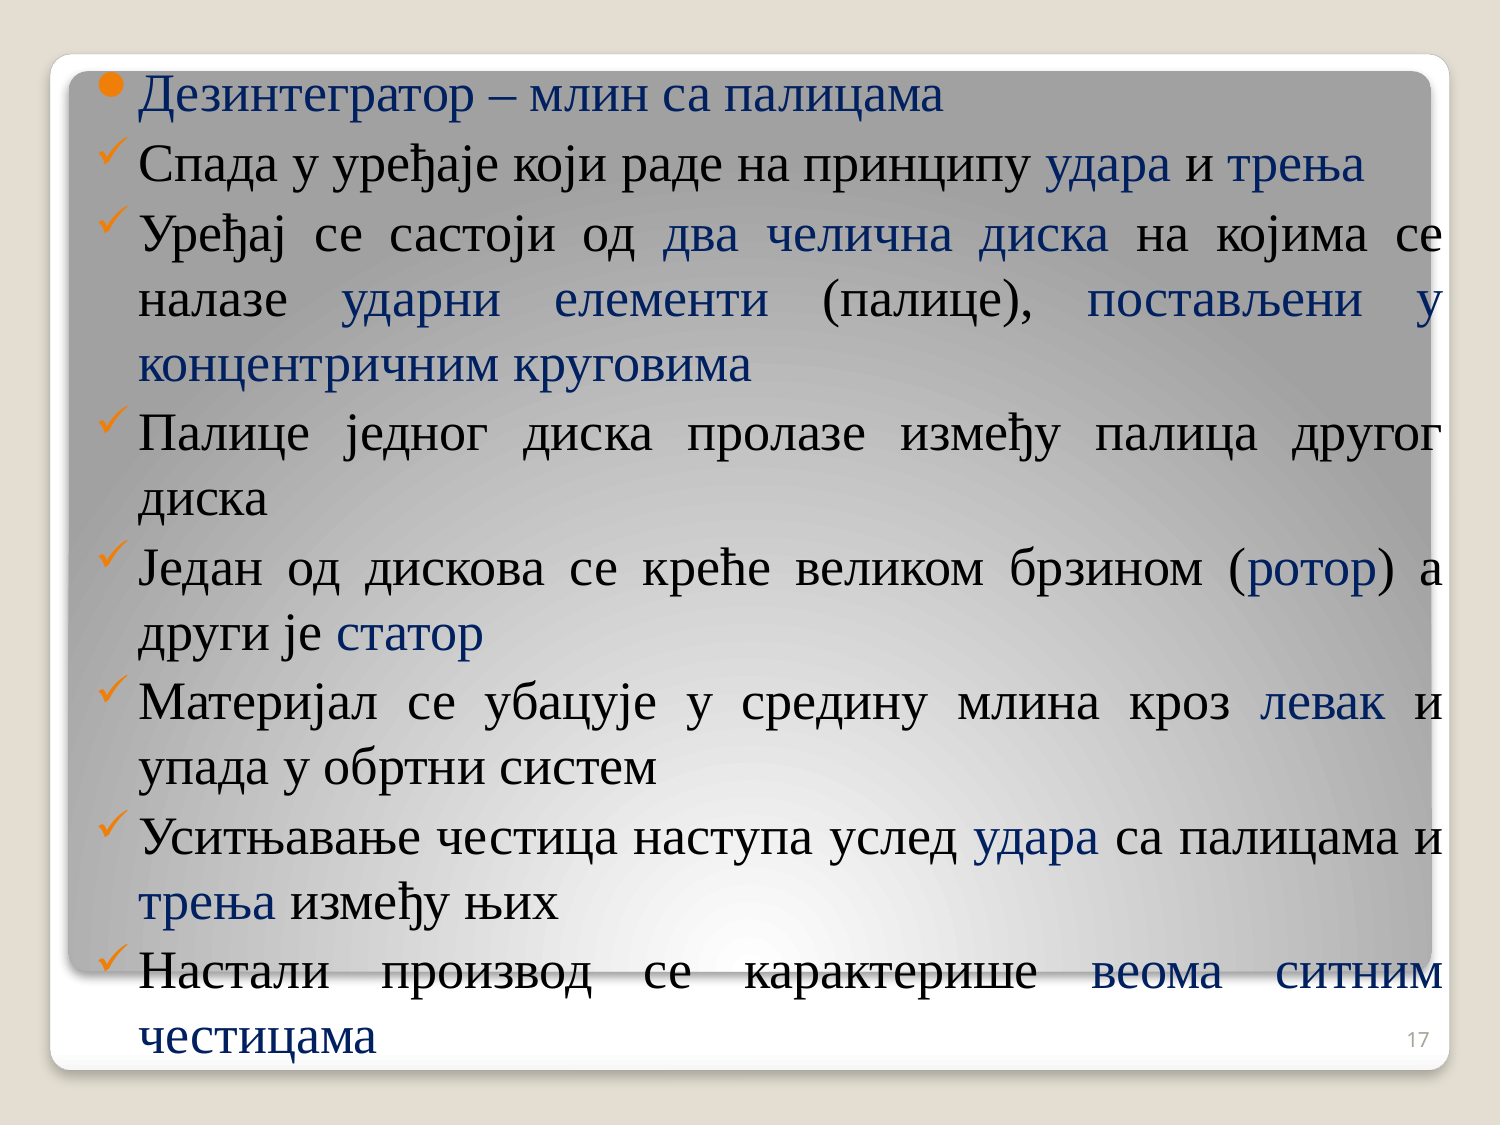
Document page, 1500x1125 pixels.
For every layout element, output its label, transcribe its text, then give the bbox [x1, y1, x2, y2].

list Дезинтегратор – млин са палицама Спада у уређаје који раде на принципу удара и трења Уређај се састоји од два челична диска на којима се налазе ударни елементи (палице), постављени у концентричним круговима Палице једног диска пролазе између палица другог диска Један од дискова се креће великом брзином (ротор) а други је статор Материјал се убацује у средину млина кроз левак и упада у обртни систем Уситњавање честица наступа услед удара са палицама и трења између њих Настали производ се карактерише веома ситним честицама [64, 42, 1459, 1083]
slide_number 17 [1369, 1002, 1445, 1063]
